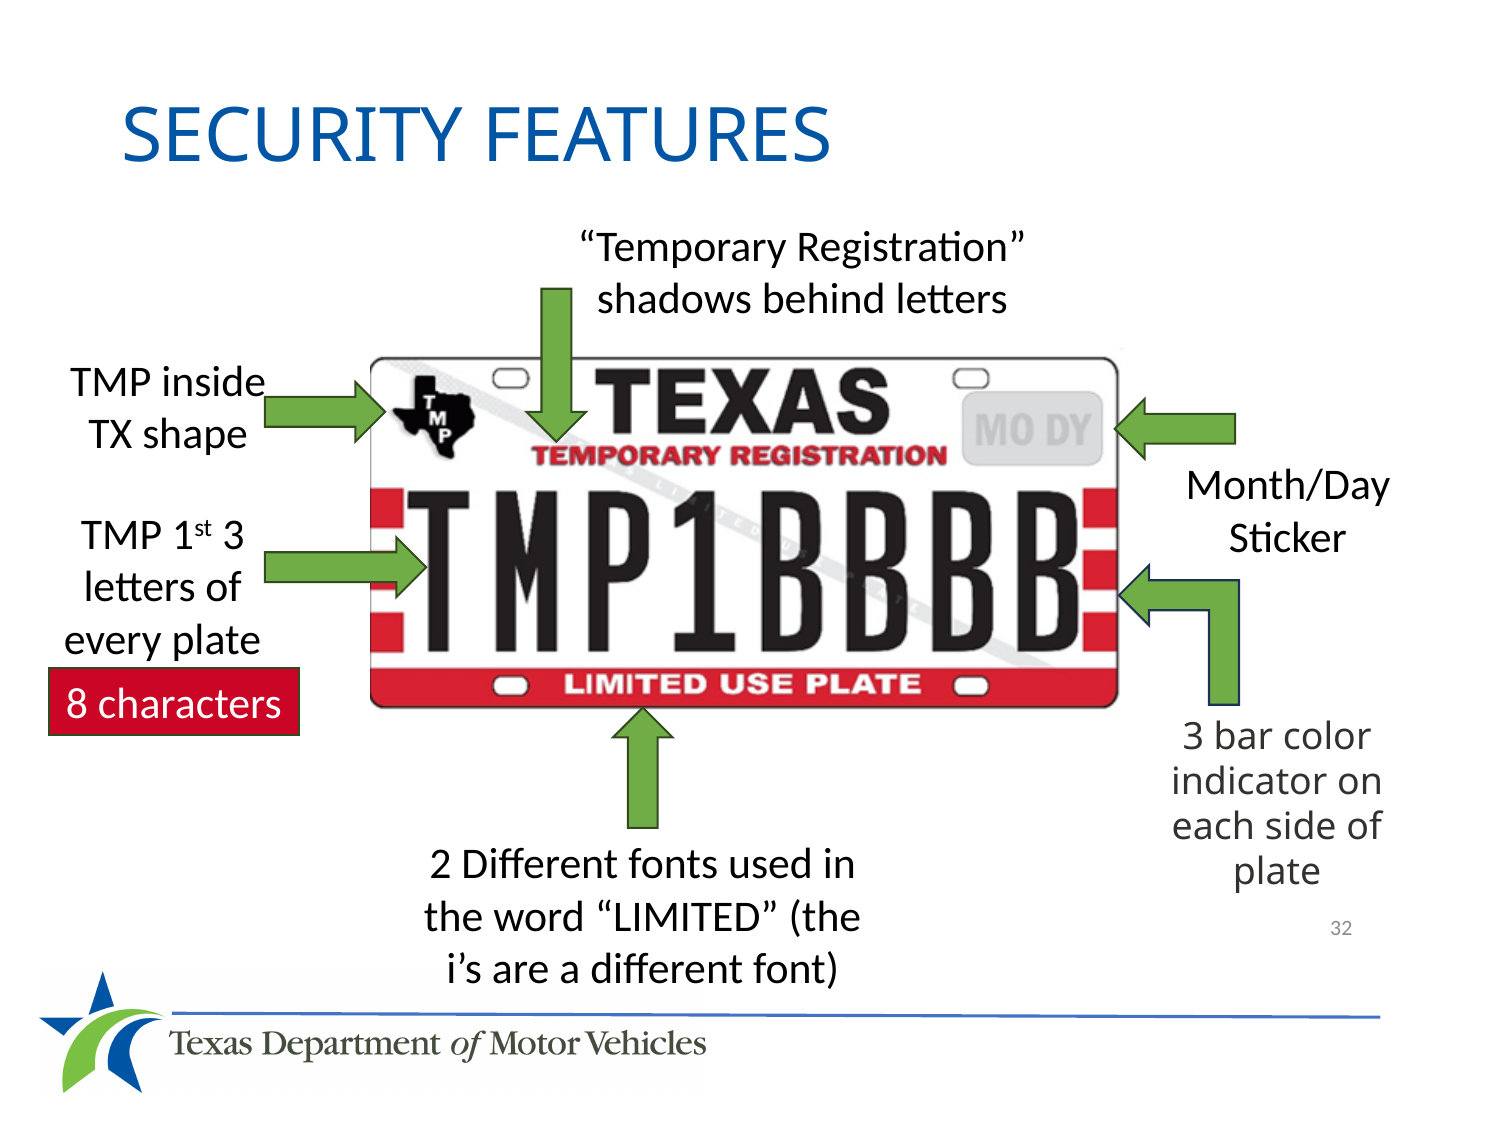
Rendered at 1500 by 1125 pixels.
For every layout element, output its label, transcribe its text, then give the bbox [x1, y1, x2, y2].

text_box “Temporary Registration” shadows behind letters [541, 210, 1063, 330]
text_box 3 bar color indicator on each side of plate [1146, 704, 1408, 900]
text_box TMP inside TX shape [37, 345, 299, 465]
text_box TMP 1st 3 letters of every plate [31, 498, 294, 671]
text_box [540, 287, 573, 348]
text_box [1123, 562, 1241, 704]
text_box [1123, 396, 1237, 462]
text_box [299, 379, 370, 445]
text_box Month/Day Sticker [1157, 448, 1419, 569]
text_box [294, 551, 370, 584]
text_box 8 characters [48, 667, 300, 736]
text_box [610, 717, 676, 827]
title SECURITY FEATURES [110, 90, 1236, 253]
picture [370, 348, 1123, 717]
slide_number 32 [982, 907, 1364, 946]
text_box 2 Different fonts used in the word “LIMITED” (the i’s are a different font) [404, 827, 882, 1001]
picture [39, 971, 706, 1093]
